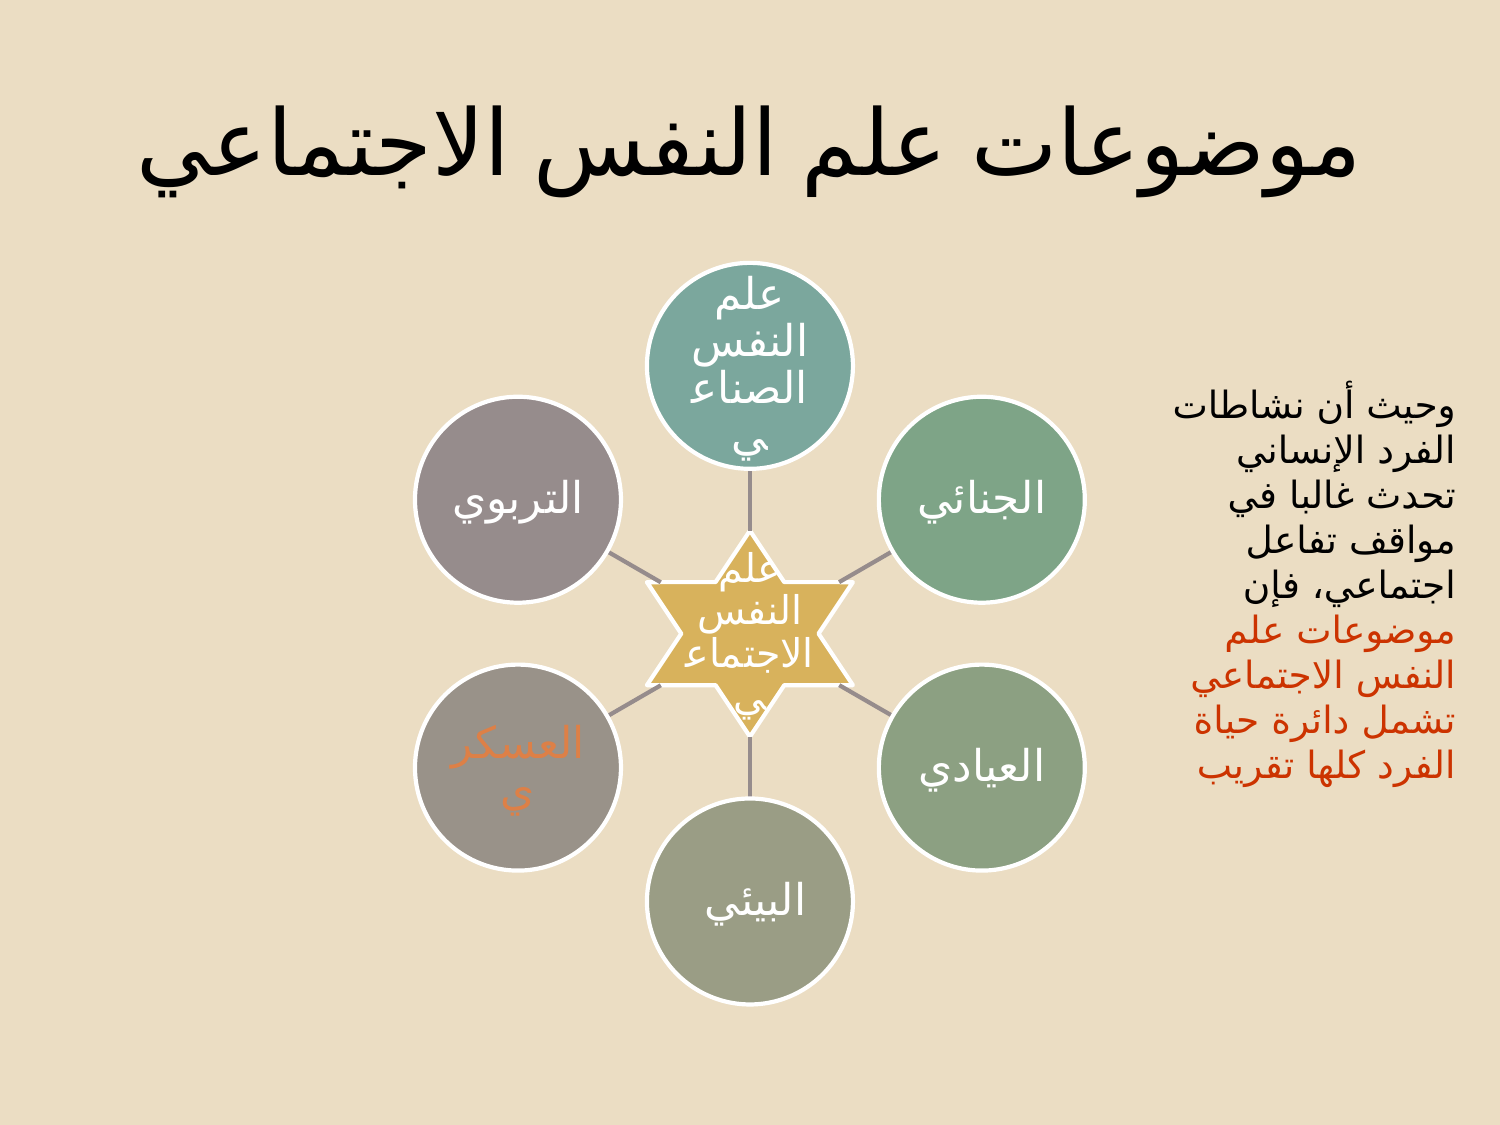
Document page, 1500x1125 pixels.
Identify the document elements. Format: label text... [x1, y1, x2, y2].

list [74, 262, 1426, 1006]
text_box وحيث أن نشاطات الفرد الإنساني تحدث غالبا في مواقف تفاعل اجتماعي، فإن موضوعات علم النفس الاجتماعي تشمل دائرة حياة الفرد كلها تقريب [1429, 373, 1471, 794]
title موضوعات علم النفس الاجتماعي [75, 45, 1425, 233]
